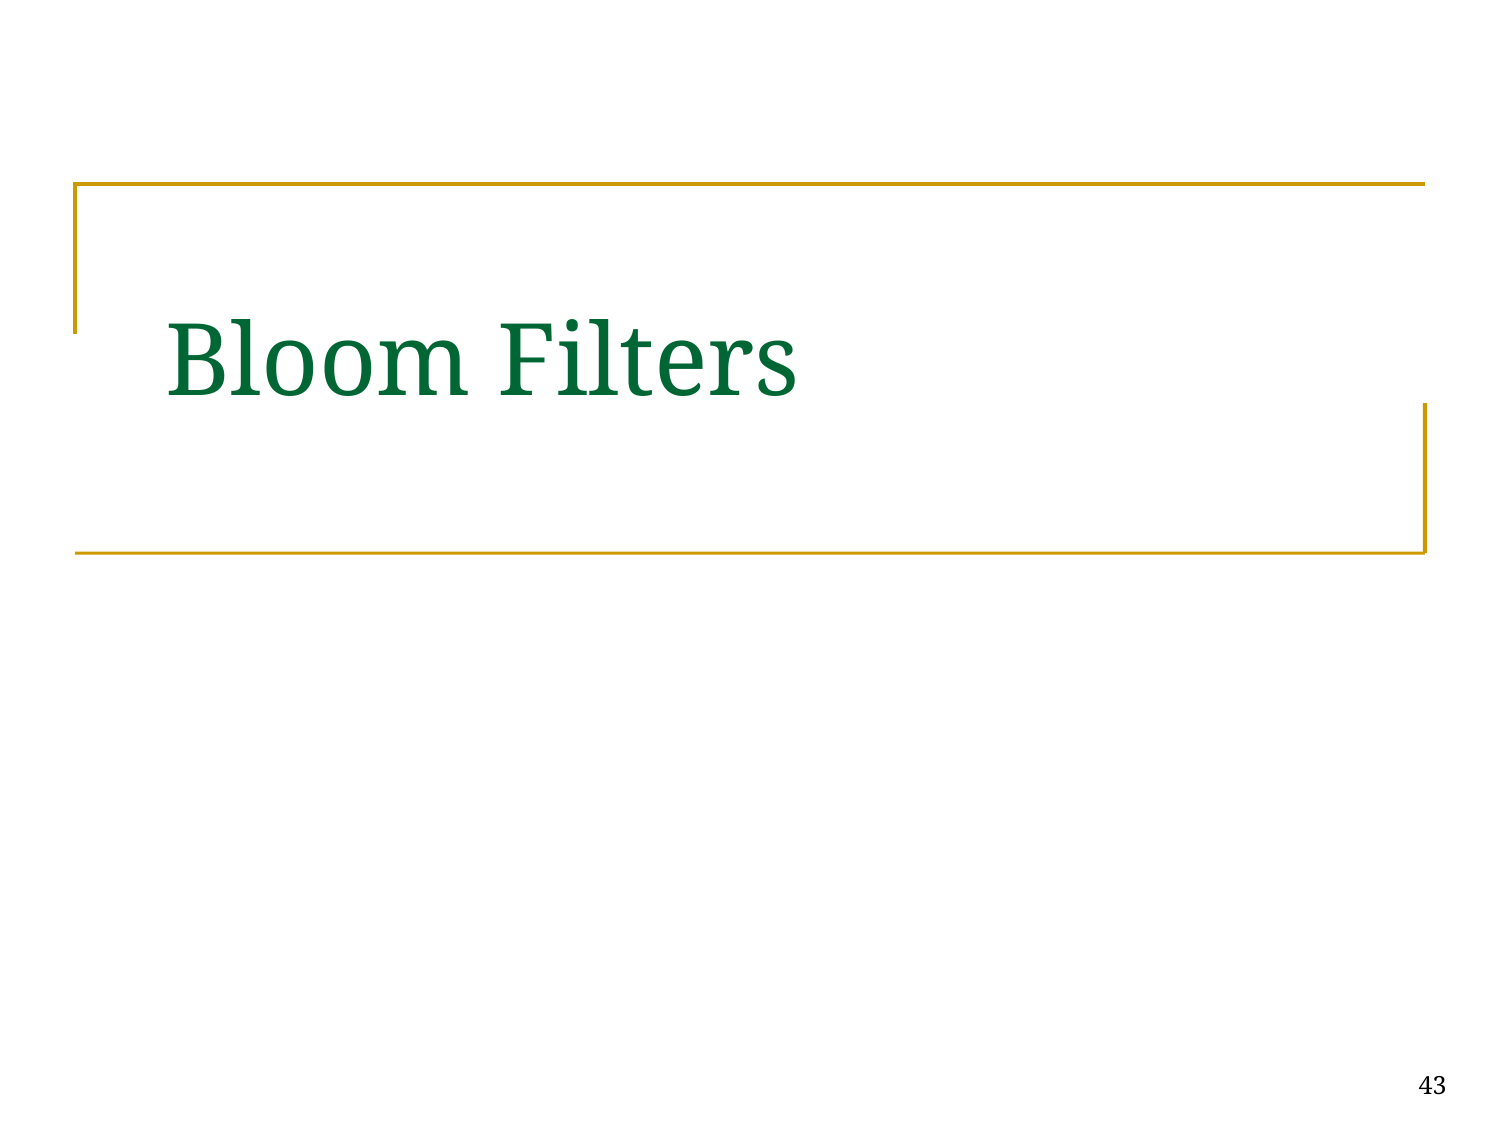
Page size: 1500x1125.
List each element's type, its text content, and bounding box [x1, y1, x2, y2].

slide_number 43 [1111, 1036, 1462, 1112]
title Bloom Filters [150, 287, 1450, 575]
